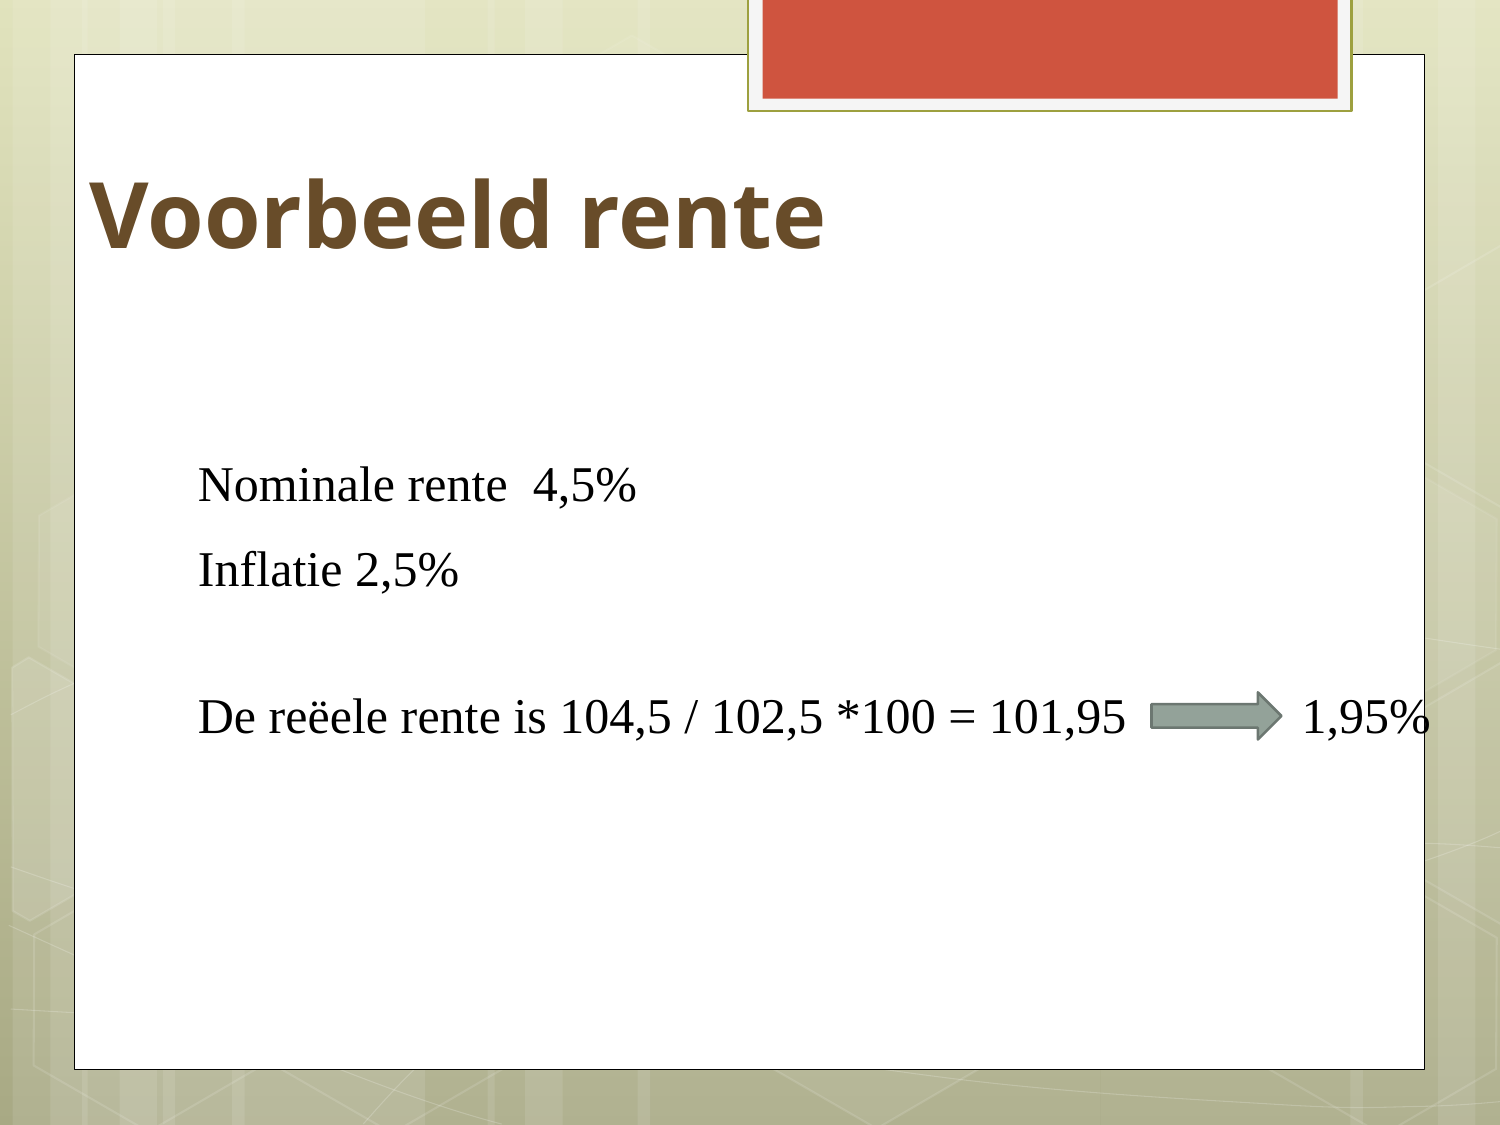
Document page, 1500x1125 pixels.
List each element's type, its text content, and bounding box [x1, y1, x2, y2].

text_box [1150, 691, 1283, 741]
text_box Voorbeeld rente [74, 149, 1425, 338]
text_box De reëele rente is 104,5 / 102,5 *100 = 101,95 1,95% [183, 676, 1459, 812]
text_box Nominale rente 4,5% Inflatie 2,5% [183, 444, 671, 604]
